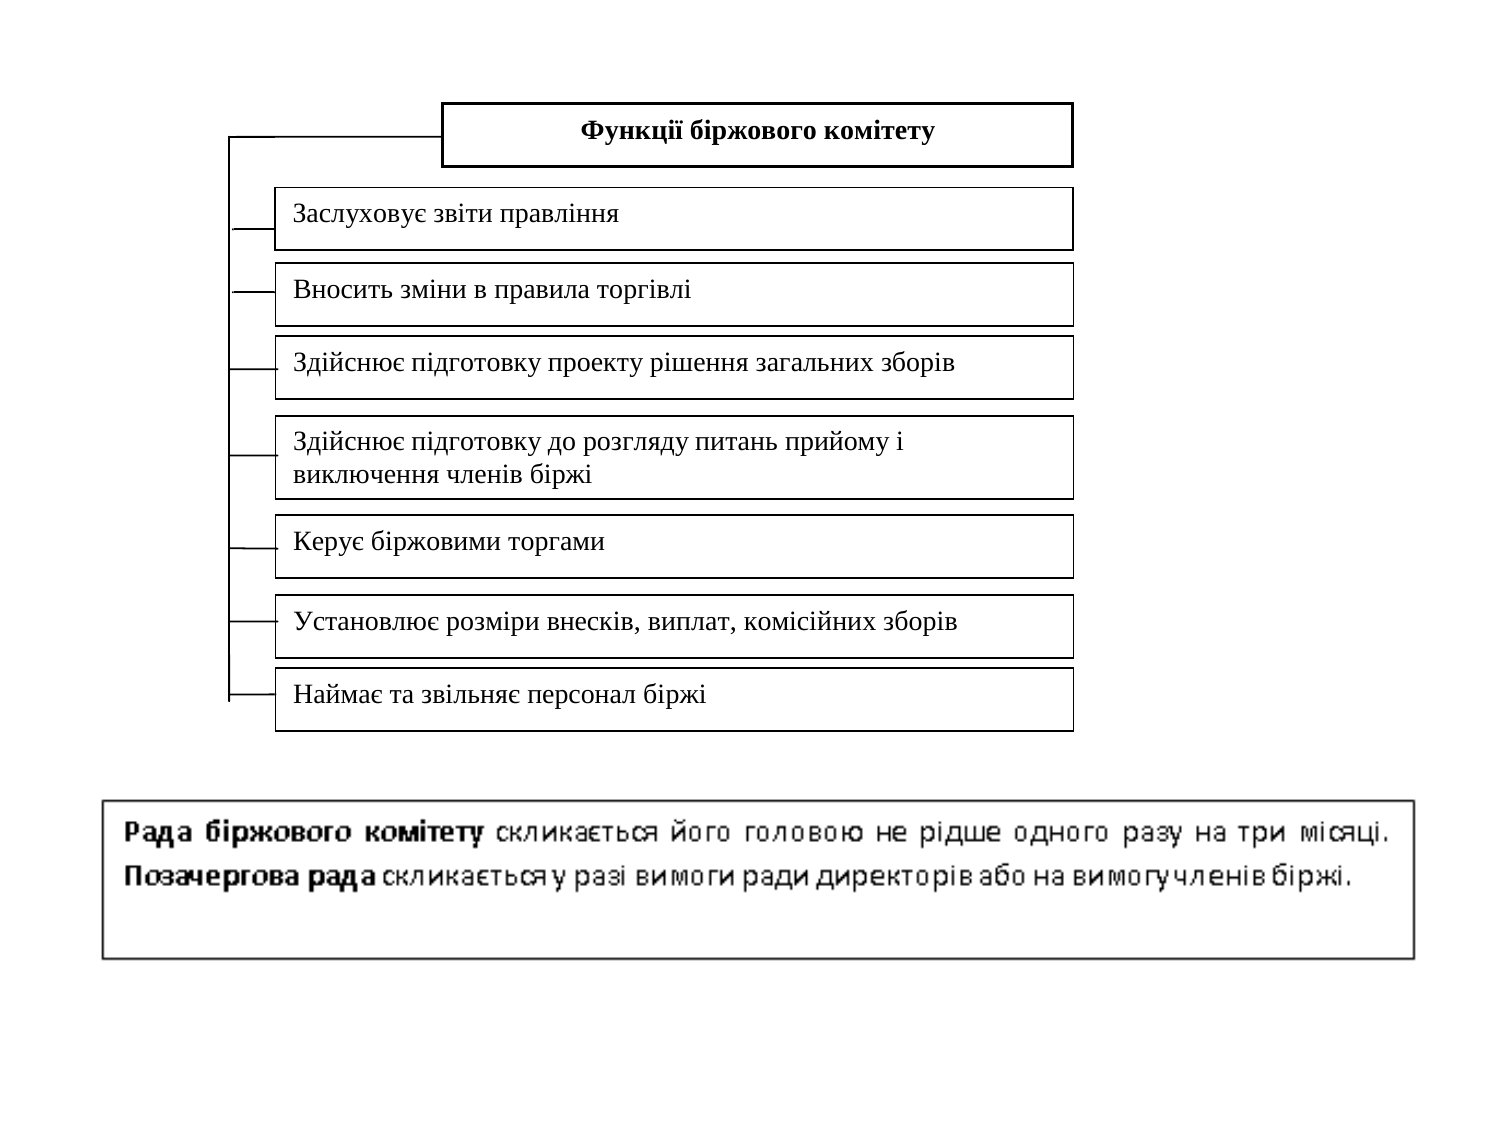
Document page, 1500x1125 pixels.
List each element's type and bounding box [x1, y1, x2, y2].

list [22, 101, 1081, 876]
picture [100, 798, 1418, 965]
